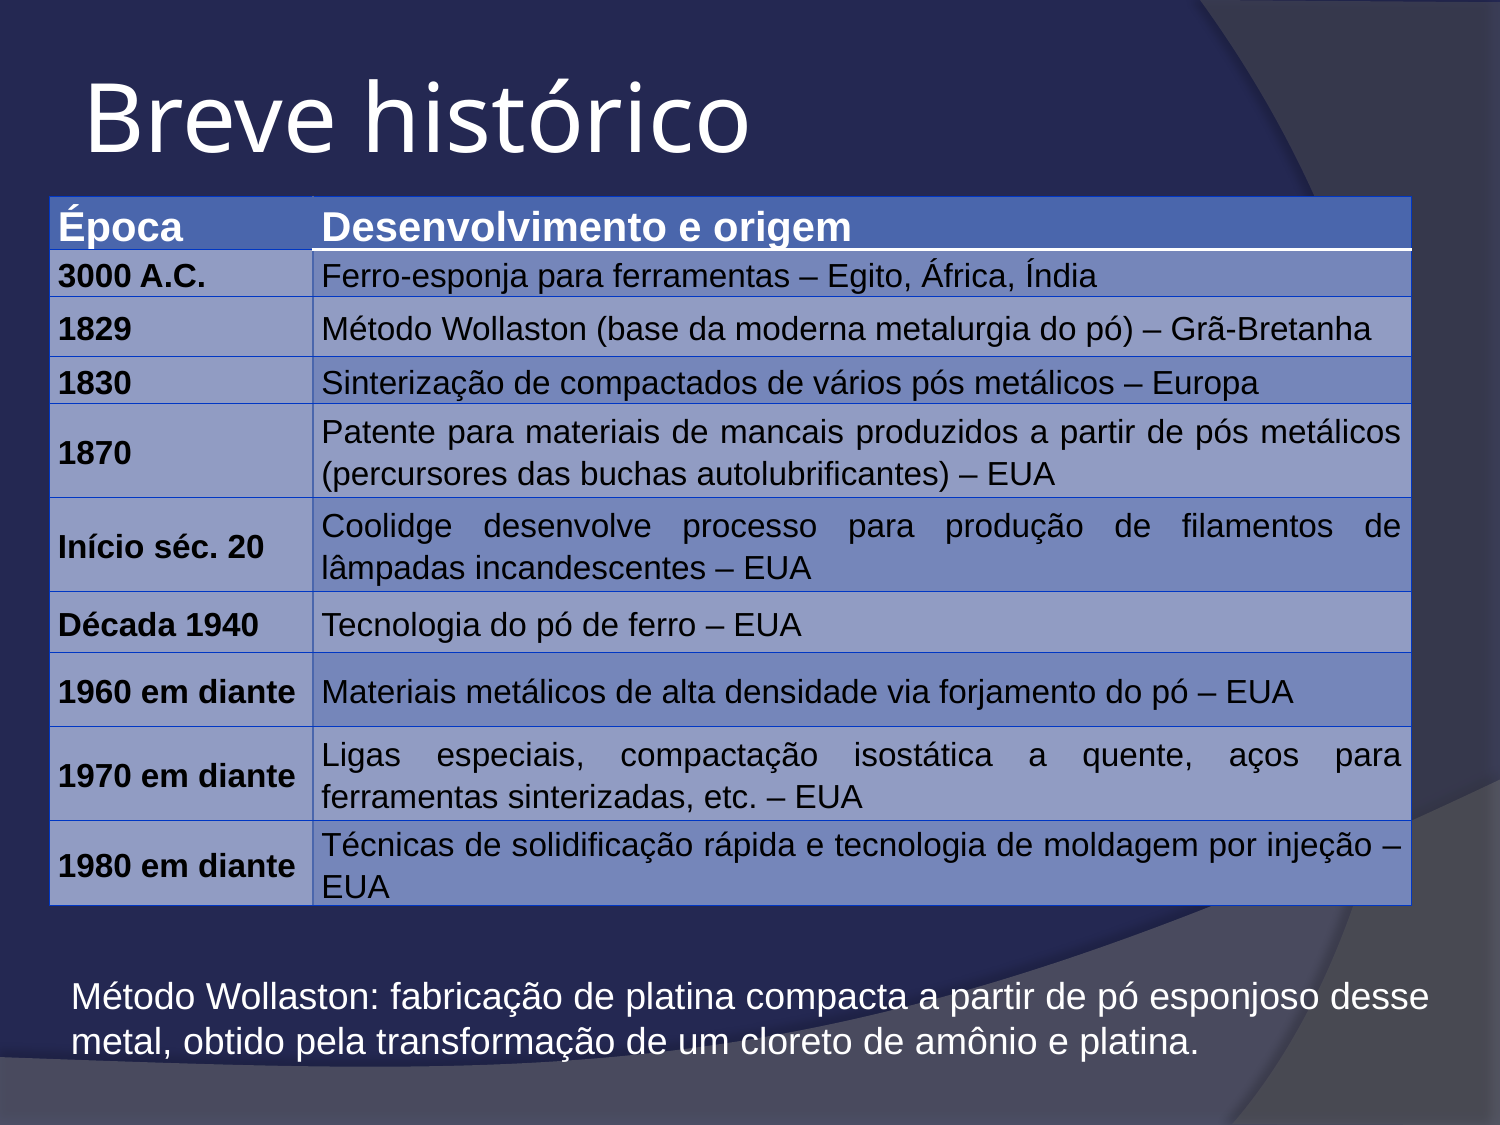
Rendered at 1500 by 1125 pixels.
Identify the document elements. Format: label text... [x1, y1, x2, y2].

table_cell Coolidge desenvolve processo para produção de filamentos de lâmpadas incandescentes – EUA [314, 498, 1411, 591]
table_cell Ferro-esponja para ferramentas – Egito, África, Índia [314, 251, 1411, 296]
table_cell Década 1940 [50, 592, 312, 652]
table_header Época [50, 197, 312, 249]
table_cell Início séc. 20 [50, 498, 312, 591]
table_cell 3000 A.C. [50, 250, 312, 296]
table_cell Método Wollaston (base da moderna metalurgia do pó) – Grã-Bretanha [314, 297, 1411, 356]
table_cell Sinterização de compactados de vários pós metálicos – Europa [314, 357, 1411, 403]
table_cell 1870 [50, 404, 312, 497]
table_cell Técnicas de solidificação rápida e tecnologia de moldagem por injeção – EUA [314, 821, 1411, 905]
table_cell Materiais metálicos de alta densidade via forjamento do pó – EUA [314, 653, 1411, 726]
table_cell Patente para materiais de mancais produzidos a partir de pós metálicos (percursores das buchas autolubrificantes) – EUA [314, 404, 1411, 497]
table_cell Ligas especiais, compactação isostática a quente, aços para ferramentas sinterizadas, etc. – EUA [314, 727, 1411, 820]
table_cell 1980 em diante [50, 821, 312, 905]
table_cell 1970 em diante [50, 727, 312, 820]
table_header Desenvolvimento e origem [314, 197, 1411, 248]
table_cell 1829 [50, 297, 312, 356]
table_cell 1830 [50, 357, 312, 403]
table_cell 1960 em diante [50, 653, 312, 726]
text_box Método Wollaston: fabricação de platina compacta a partir de pó esponjoso desse metal, obtido pela transformação de um cloreto de amônio e platina. [56, 964, 1500, 1070]
table_cell Tecnologia do pó de ferro – EUA [314, 592, 1411, 652]
title Breve histórico [75, 20, 1300, 196]
